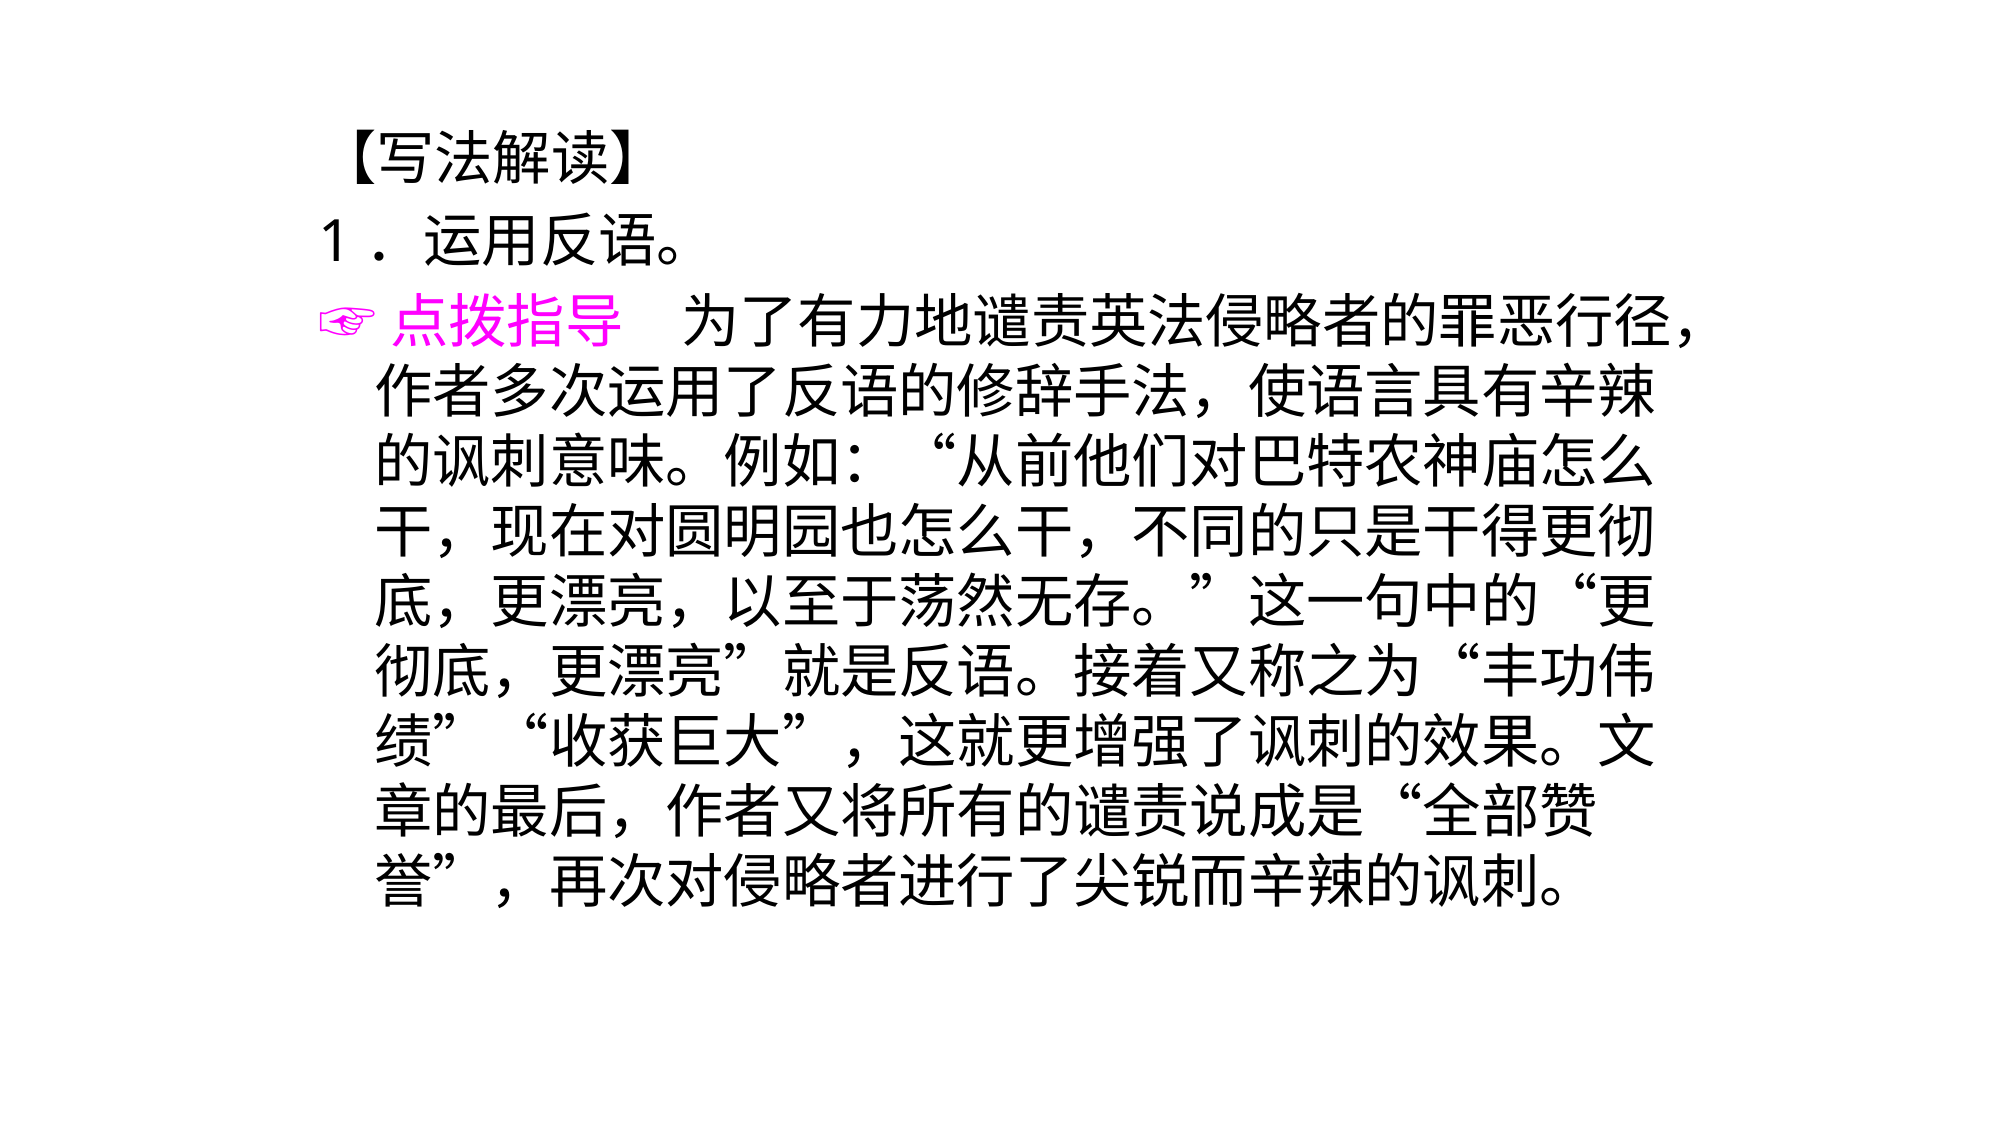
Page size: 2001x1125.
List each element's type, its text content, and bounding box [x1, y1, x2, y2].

list 【写法解读】 1．运用反语。 ☞点拨指导 为了有力地谴责英法侵略者的罪恶行径，作者多次运用了反语的修辞手法，使语言具有辛辣的讽刺意味。例如：“从前他们对巴特农神庙怎么干，现在对圆明园也怎么干，不同的只是干得更彻底，更漂亮，以至于荡然无存。”这一句中的“更彻底，更漂亮”就是反语。接着又称之为“丰功伟绩”“收获巨大”，这就更增强了讽刺的效果。文章的最后，作者又将所有的谴责说成是“全部赞誉”，再次对侵略者进行了尖锐而辛辣的讽刺。 [303, 113, 1694, 922]
